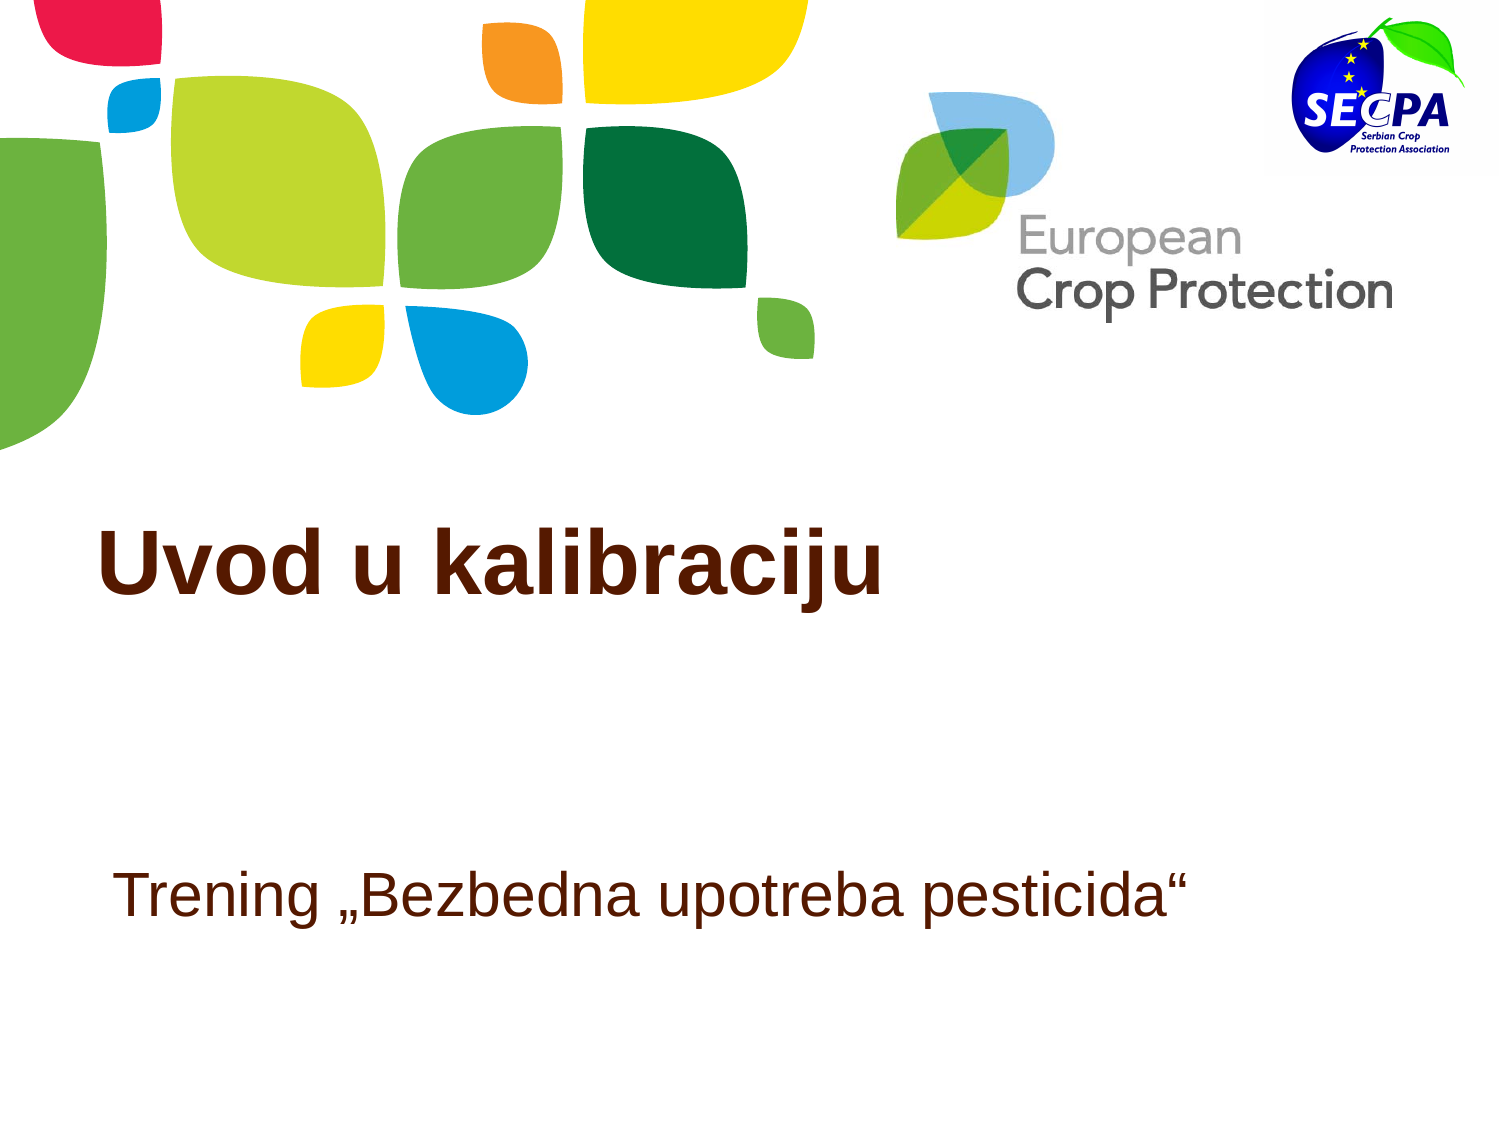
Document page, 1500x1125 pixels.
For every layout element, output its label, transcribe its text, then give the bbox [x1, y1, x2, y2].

title Uvod u kalibraciju [95, 503, 1386, 621]
picture [896, 0, 1500, 323]
text_box Trening „Bezbedna upotreba pesticida“ [112, 854, 1428, 1044]
